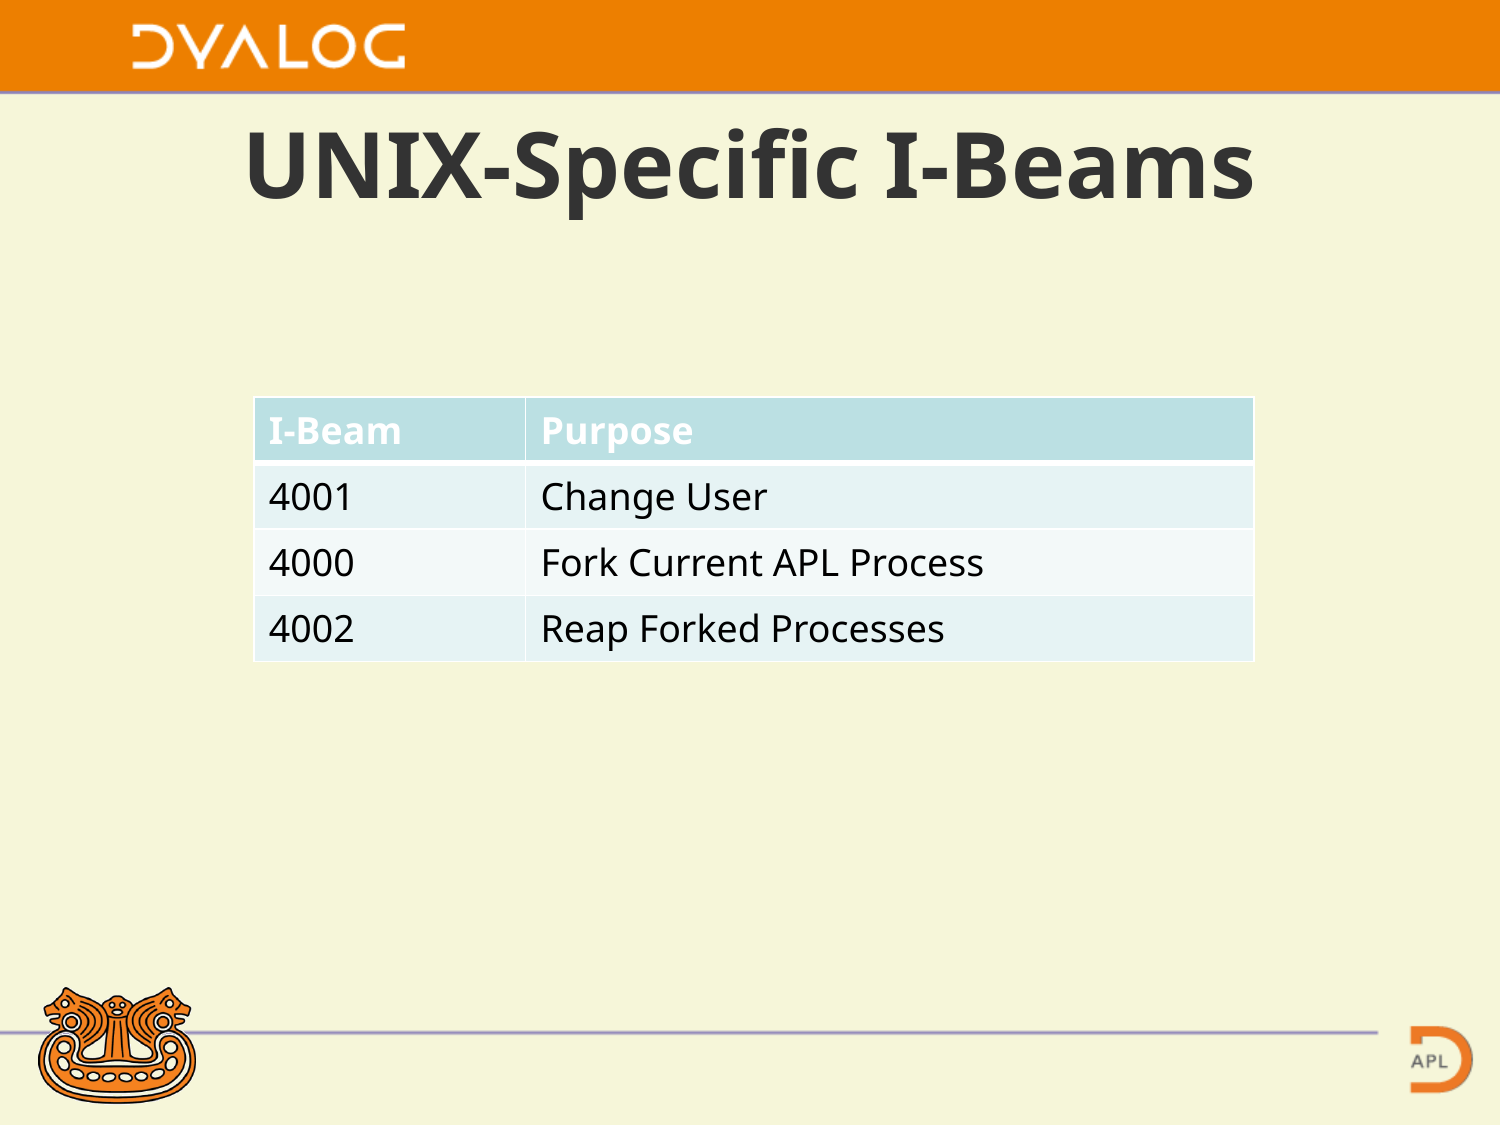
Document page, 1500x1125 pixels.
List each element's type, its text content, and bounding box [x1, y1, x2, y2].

table_cell 4002 [255, 596, 525, 661]
table_cell 4000 [255, 530, 525, 595]
table_cell Fork Current APL Process [526, 530, 1253, 595]
title UNIX-Specific I-Beams [112, 99, 1388, 288]
table_header I-Beam [255, 398, 525, 460]
table_header Purpose [526, 398, 1253, 460]
table_cell Change User [526, 466, 1253, 528]
table_cell 4001 [255, 466, 525, 528]
table_cell Reap Forked Processes [526, 596, 1253, 661]
picture [0, 0, 1500, 1125]
